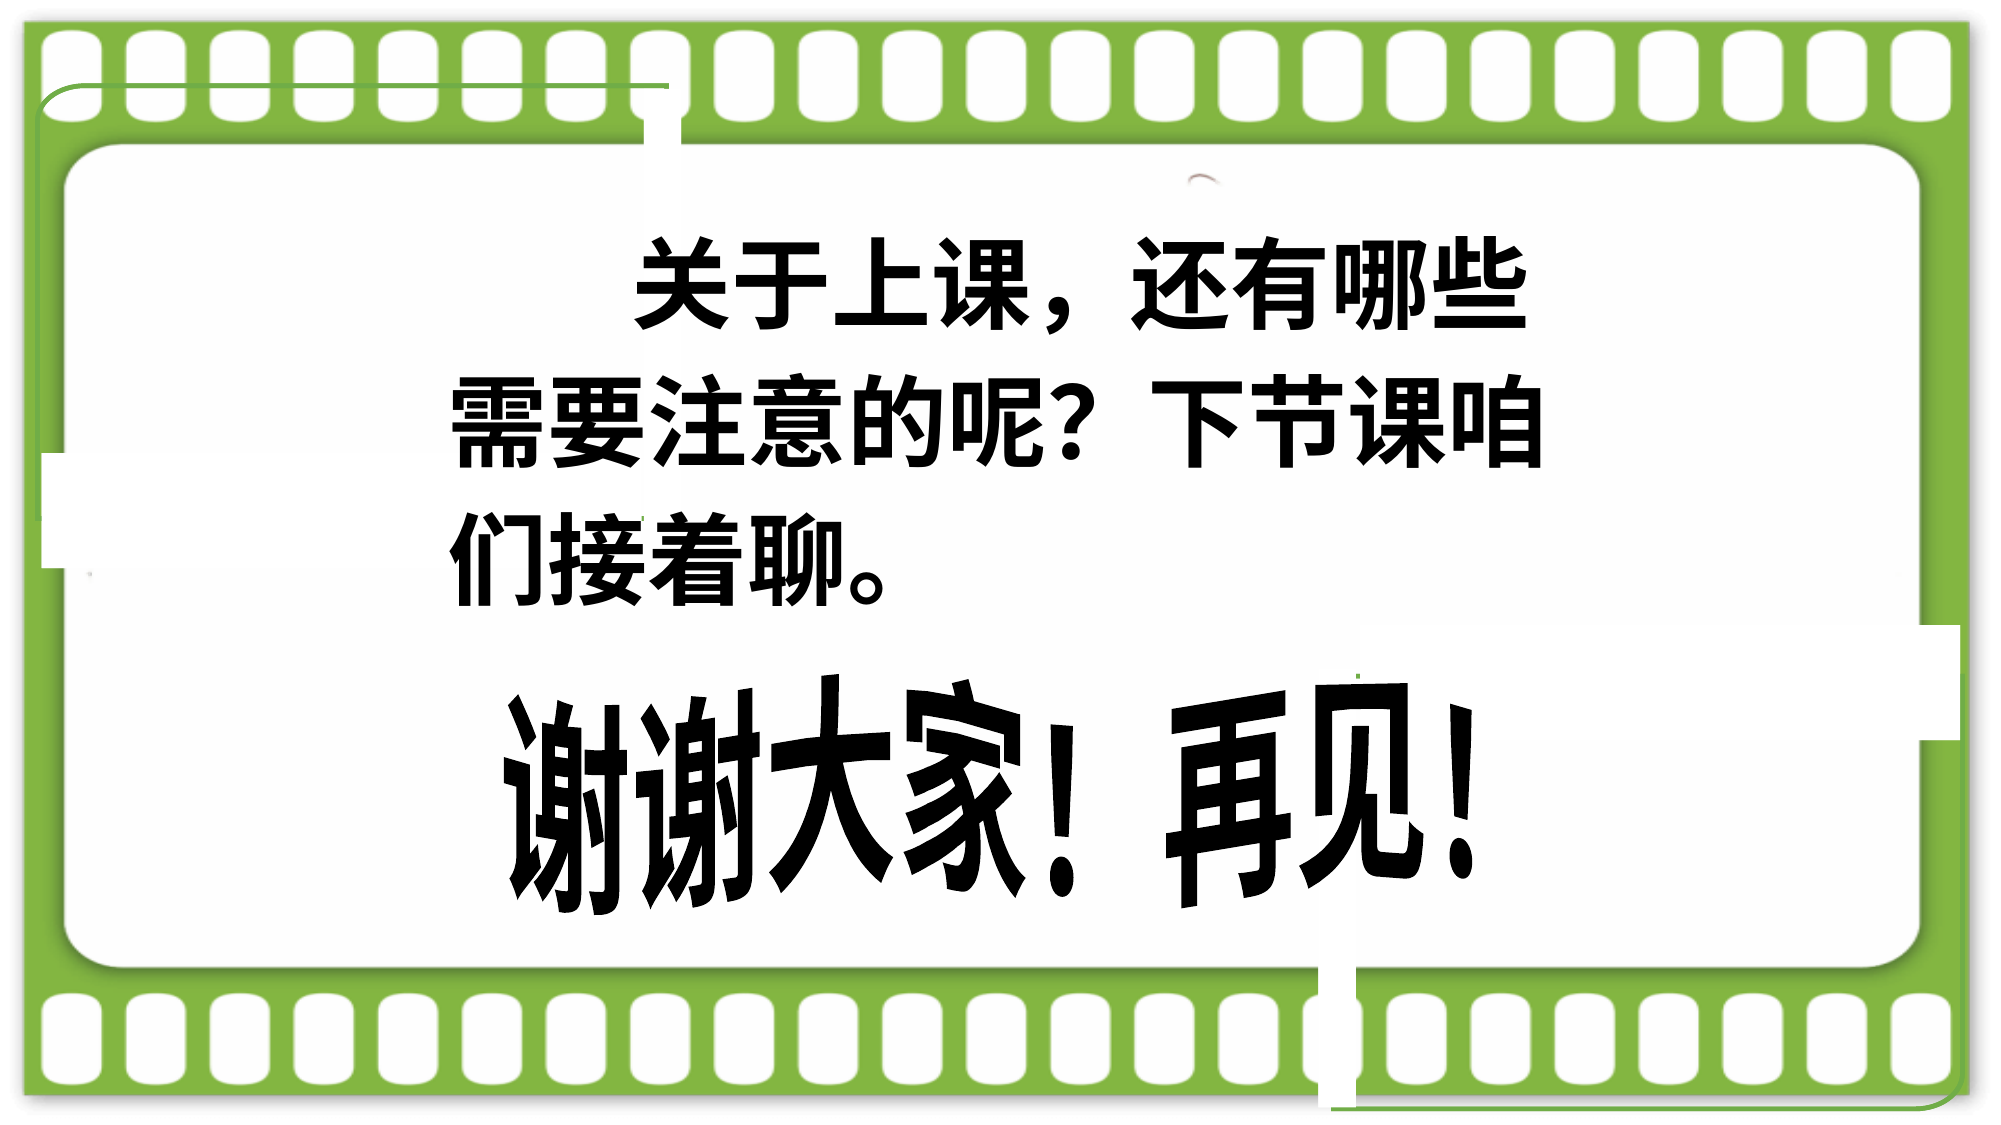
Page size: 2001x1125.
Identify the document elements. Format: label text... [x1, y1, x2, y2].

text_box 关于上课，还有哪些需要注意的呢？下节课咱们接着聊。 [432, 196, 1579, 625]
picture [0, 0, 2001, 1125]
